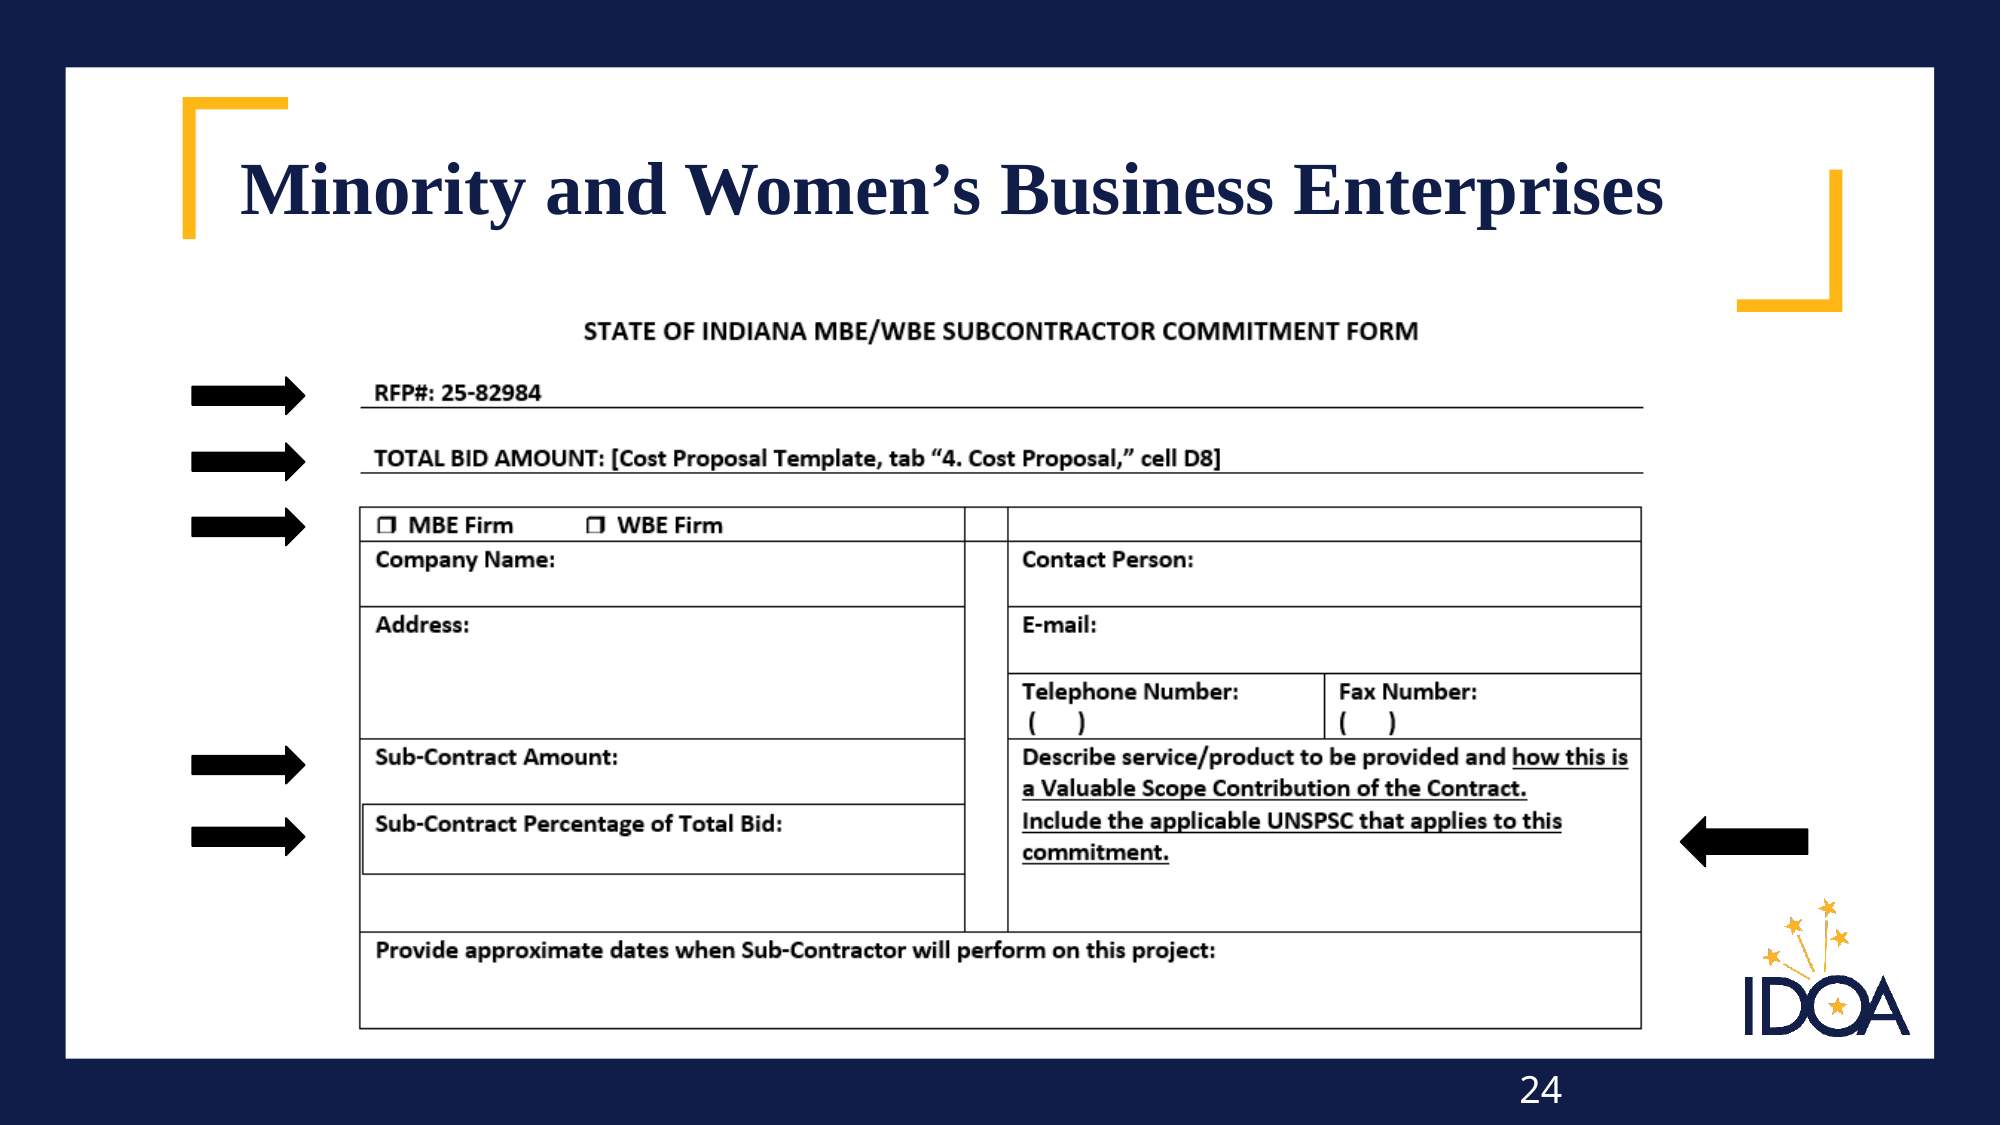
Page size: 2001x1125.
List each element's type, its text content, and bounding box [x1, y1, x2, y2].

picture [1702, 857, 1959, 1114]
text_box [192, 817, 305, 856]
title Minority and Women’s Business Enterprises [225, 142, 1800, 279]
text_box [192, 746, 305, 784]
picture [343, 312, 1660, 1044]
text_box [192, 443, 305, 481]
text_box [1680, 816, 1808, 867]
slide_number 24 [1504, 1058, 1767, 1125]
text_box [192, 377, 305, 415]
text_box [192, 508, 305, 546]
